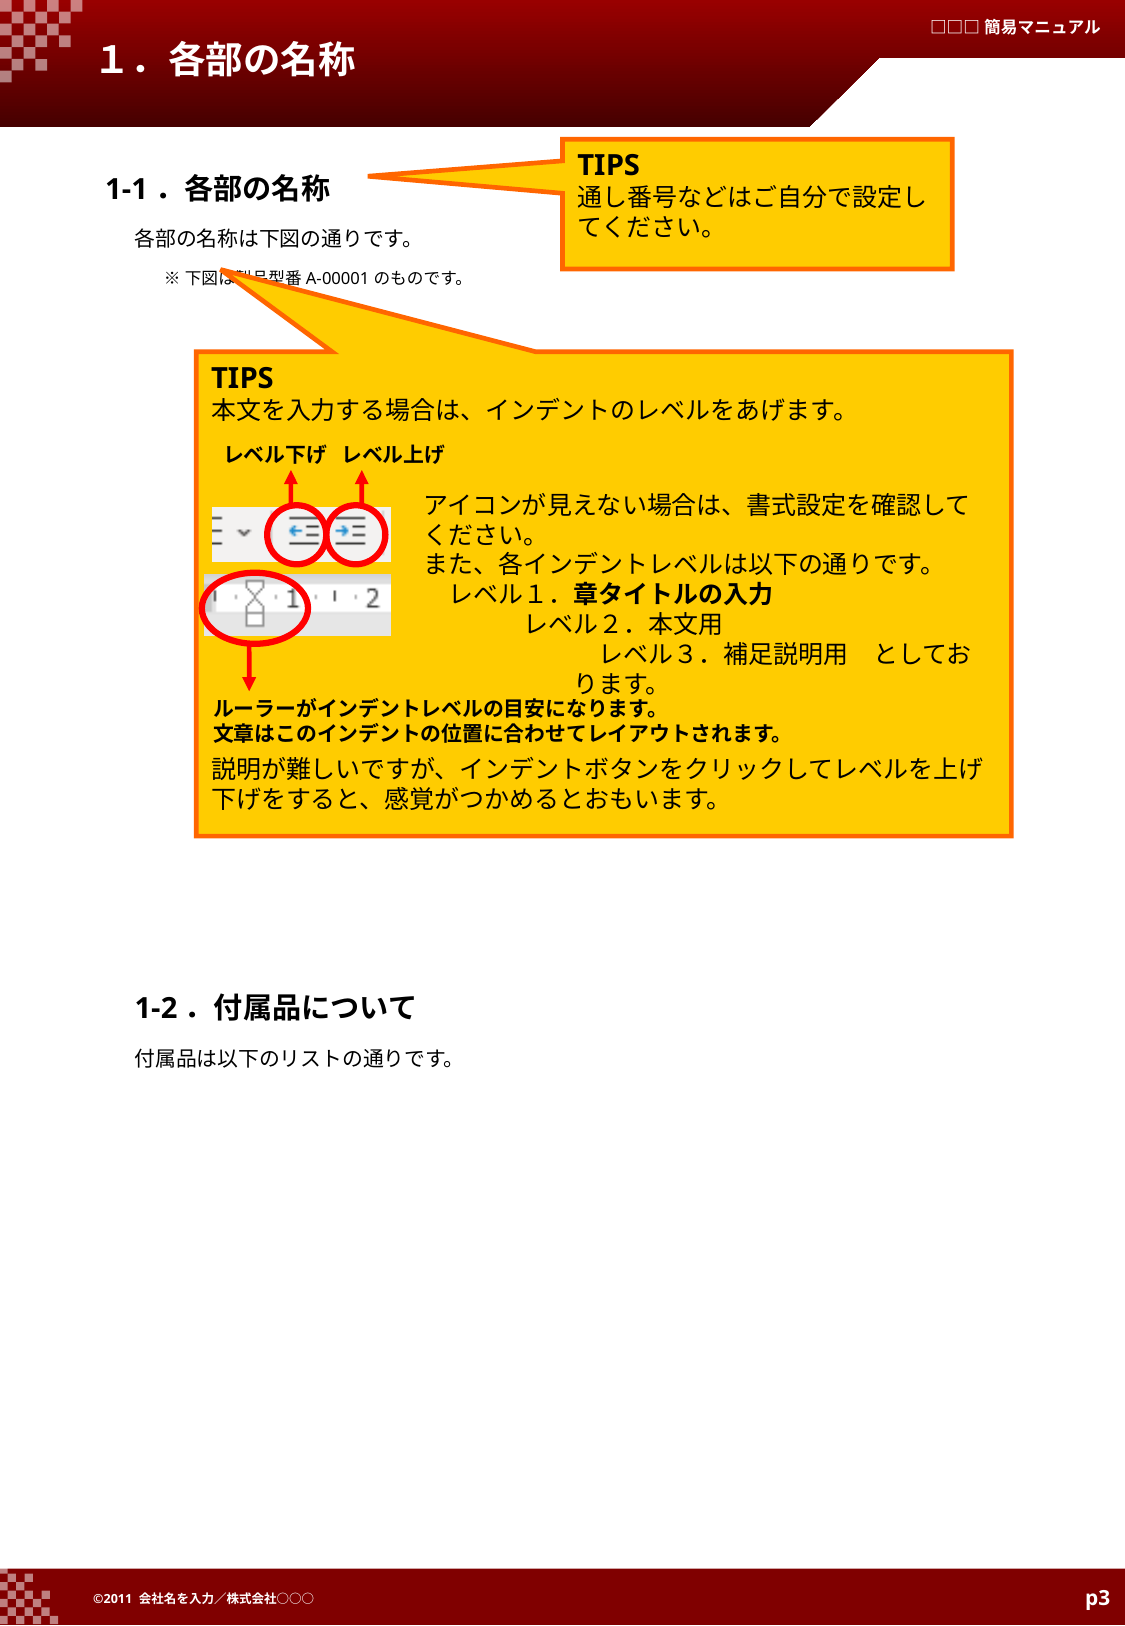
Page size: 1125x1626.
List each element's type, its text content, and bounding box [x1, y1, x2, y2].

list 1-1．各部の名称 各部の名称は下図の通りです。 ※下図は製品型番A-00001のものです。 1-2．付属品について 付属品は以下のリストの通りです。 [90, 162, 1059, 1545]
text_box TIPS 通し番号などはご自分で設定してください。 [367, 139, 953, 269]
title １．各部の名称 [78, 21, 740, 96]
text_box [196, 351, 1012, 837]
slide_number p3 [862, 1577, 1125, 1625]
